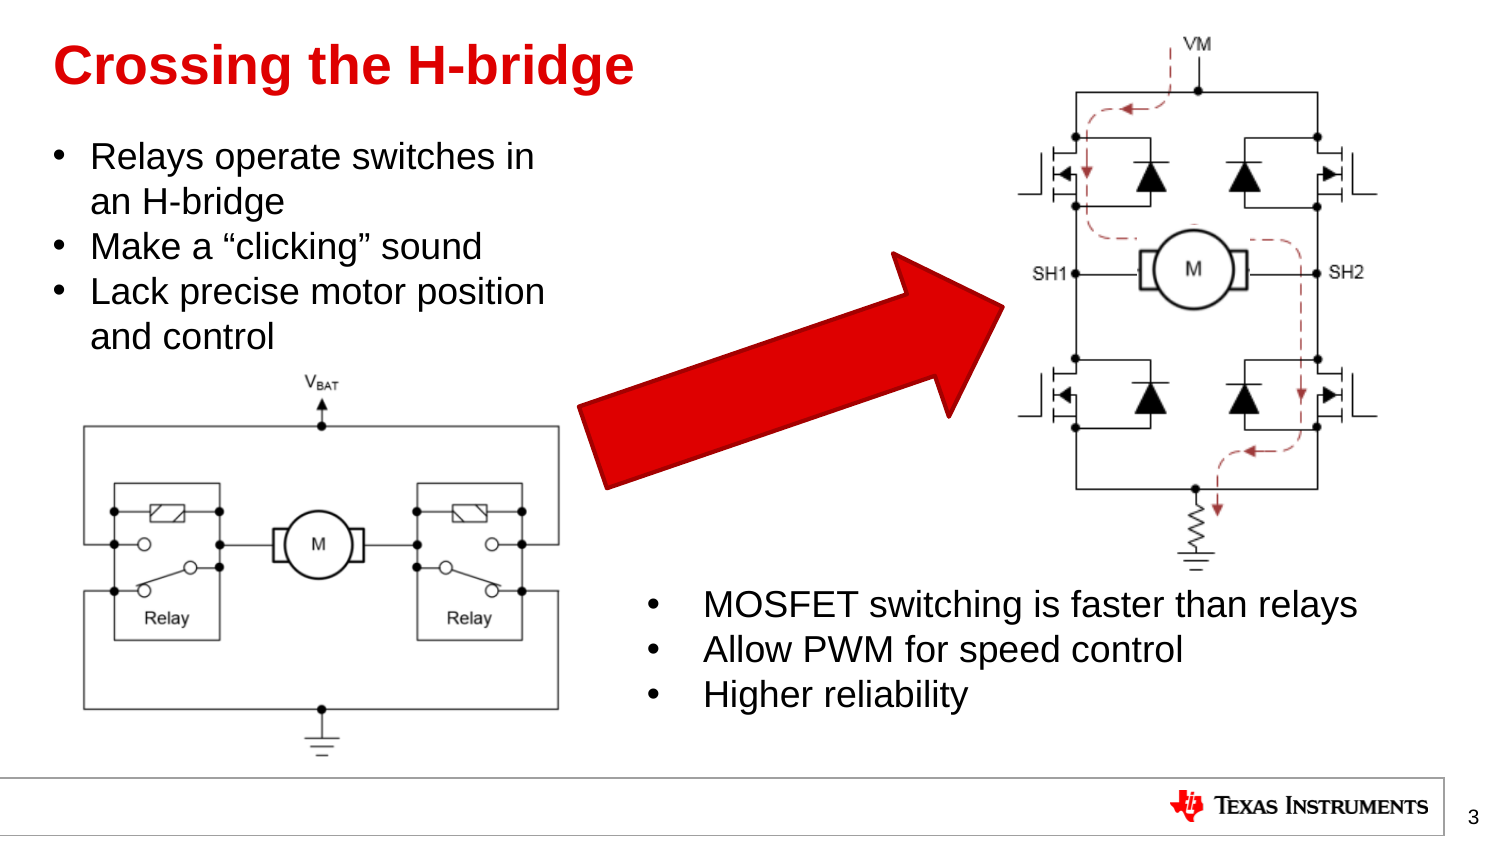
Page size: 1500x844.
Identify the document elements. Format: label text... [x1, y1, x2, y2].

slide_number 3 [1144, 795, 1495, 826]
title Crossing the H-bridge [37, 17, 1426, 119]
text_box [1011, 31, 1390, 580]
picture [1170, 790, 1428, 795]
text_box [576, 251, 1005, 491]
picture [80, 370, 561, 757]
text_box MOSFET switching is faster than relays Allow PWM for speed control Higher reliability [632, 573, 1465, 723]
text_box Relays operate switches in an H-bridge Make a “clicking” sound Lack precise motor position and control [37, 124, 595, 365]
